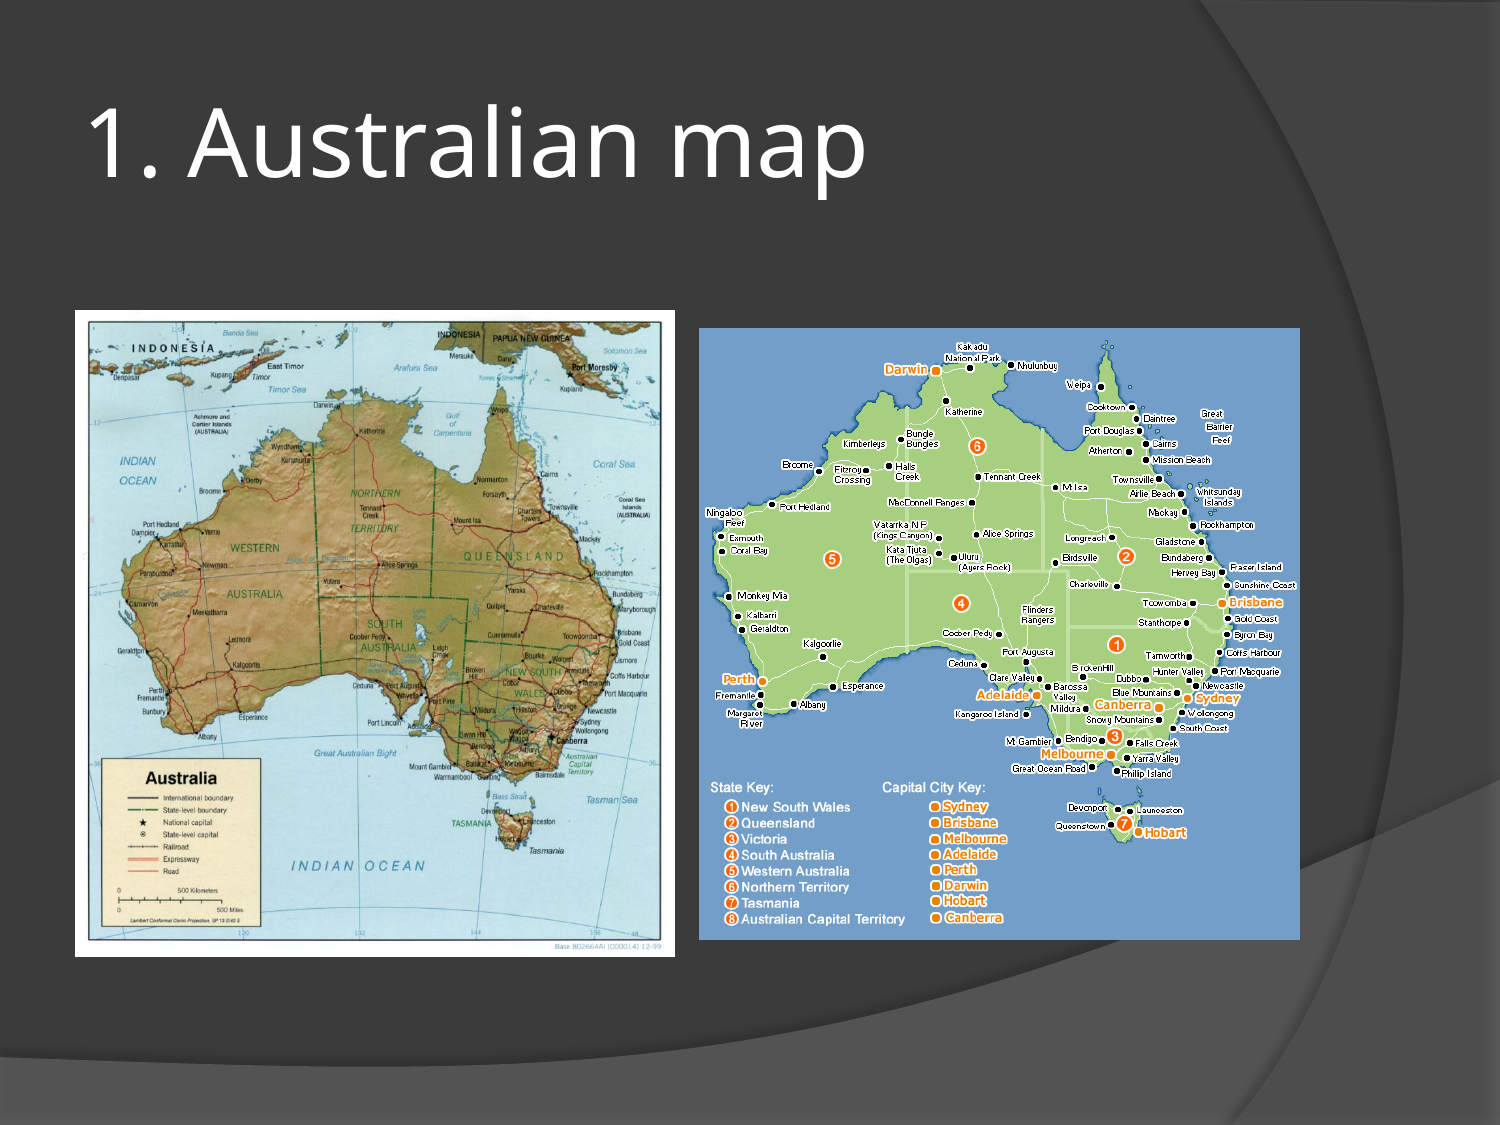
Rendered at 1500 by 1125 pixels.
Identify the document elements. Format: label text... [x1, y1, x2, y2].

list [699, 327, 1301, 940]
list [74, 310, 676, 957]
title 1. Australian map [75, 45, 1300, 233]
